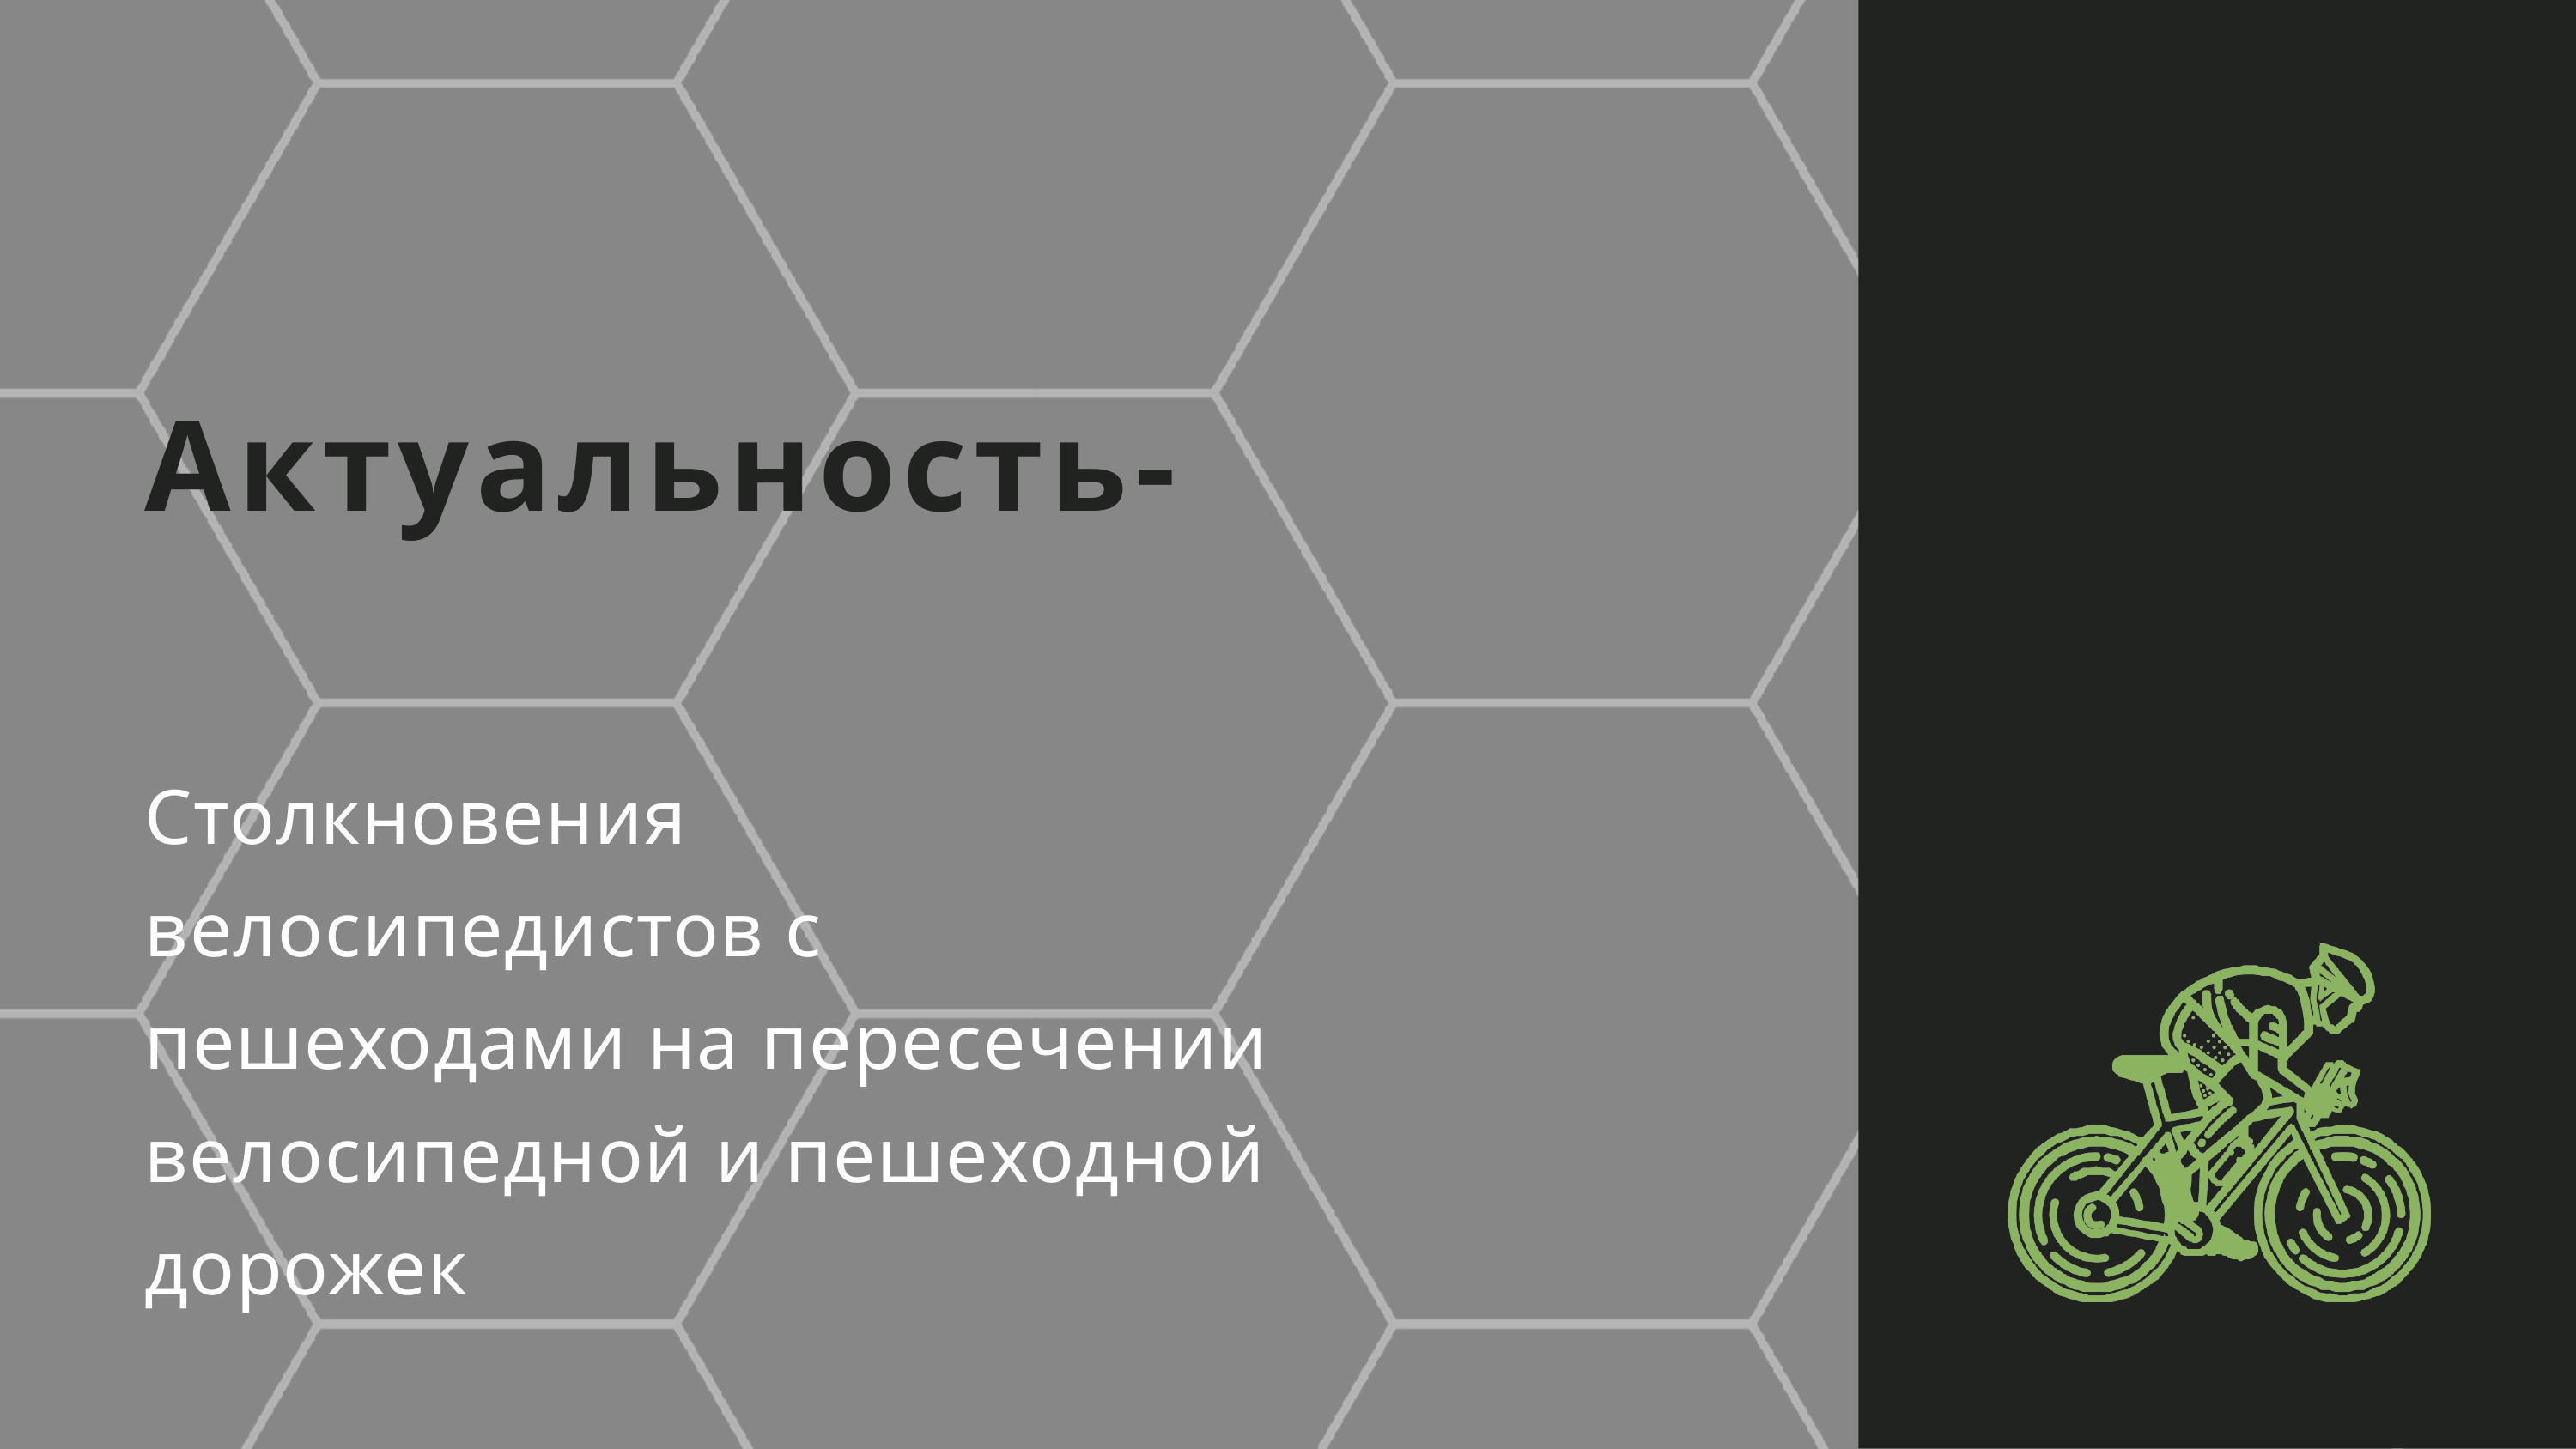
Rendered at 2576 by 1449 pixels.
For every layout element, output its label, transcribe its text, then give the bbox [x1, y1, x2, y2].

picture [0, 0, 1858, 1449]
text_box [1858, 0, 2576, 1449]
text_box Столкновения велосипедистов с пешеходами на пересечении велосипедной и пешеходной дорожек [143, 744, 1316, 1310]
title Актуальность- [143, 384, 1192, 628]
